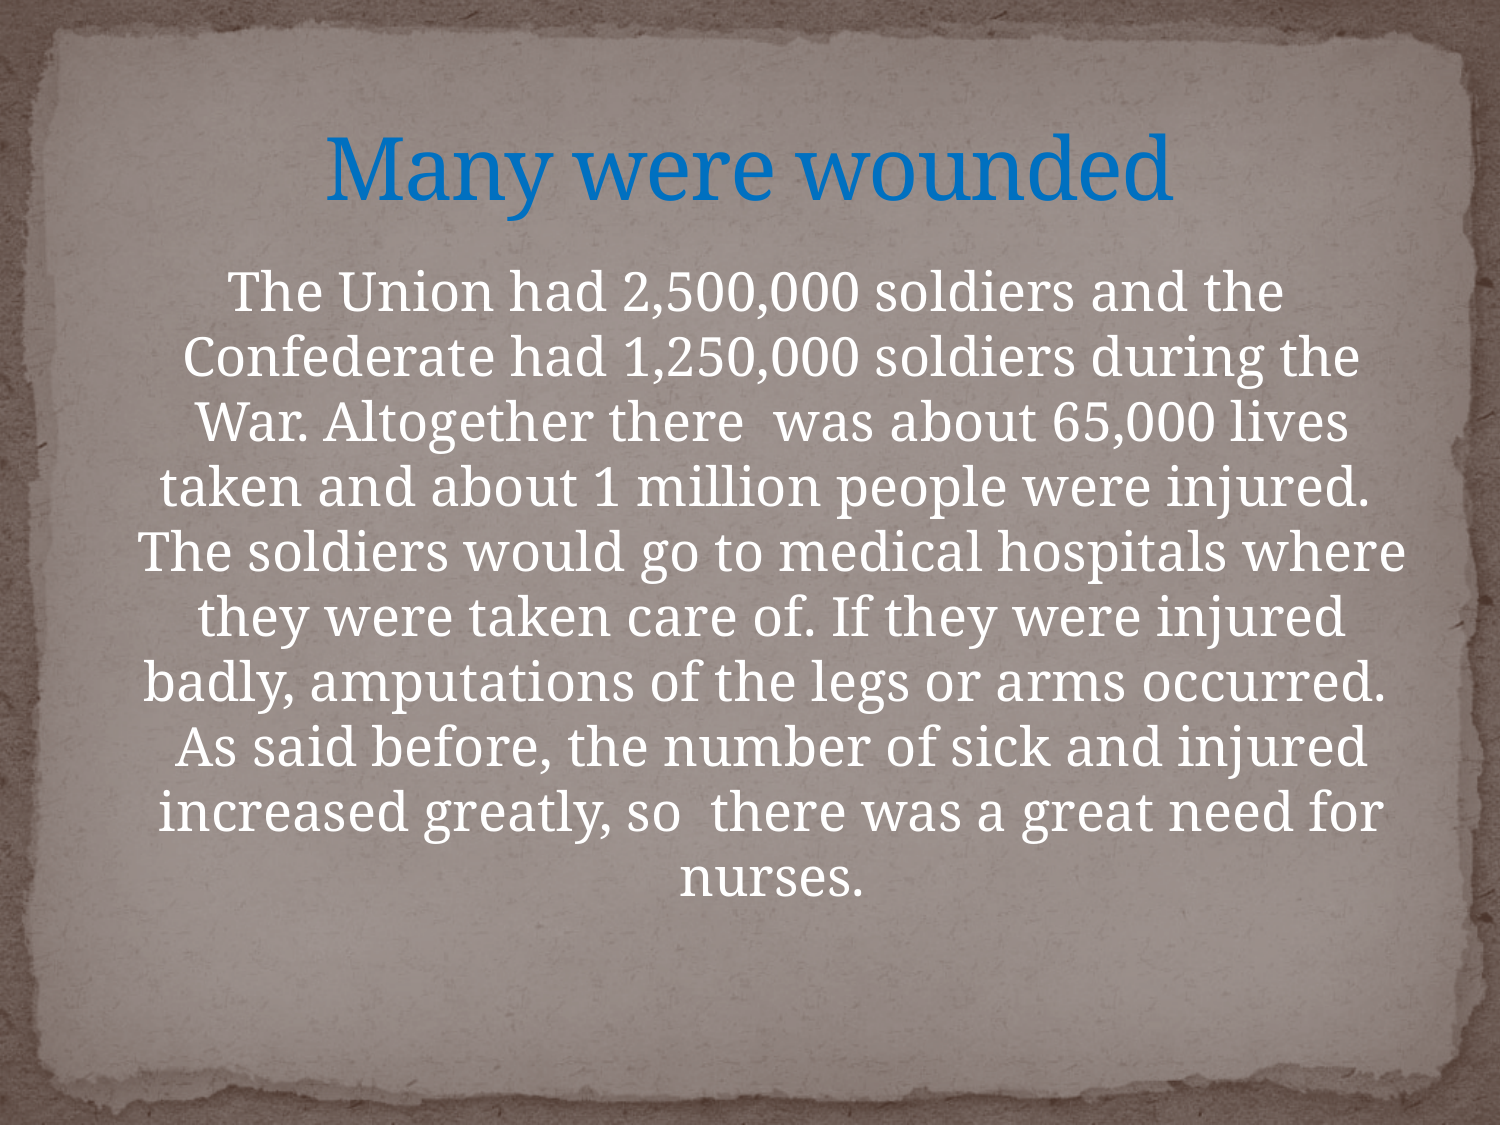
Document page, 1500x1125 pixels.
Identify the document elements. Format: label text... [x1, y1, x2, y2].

title Many were wounded [74, 24, 1425, 225]
list The Union had 2,500,000 soldiers and the Confederate had 1,250,000 soldiers during the War. Altogether there was about 65,000 lives taken and about 1 million people were injured. The soldiers would go to medical hospitals where they were taken care of. If they were injured badly, amputations of the legs or arms occurred. As said before, the number of sick and injured increased greatly, so there was a great need for nurses. [75, 249, 1425, 1000]
